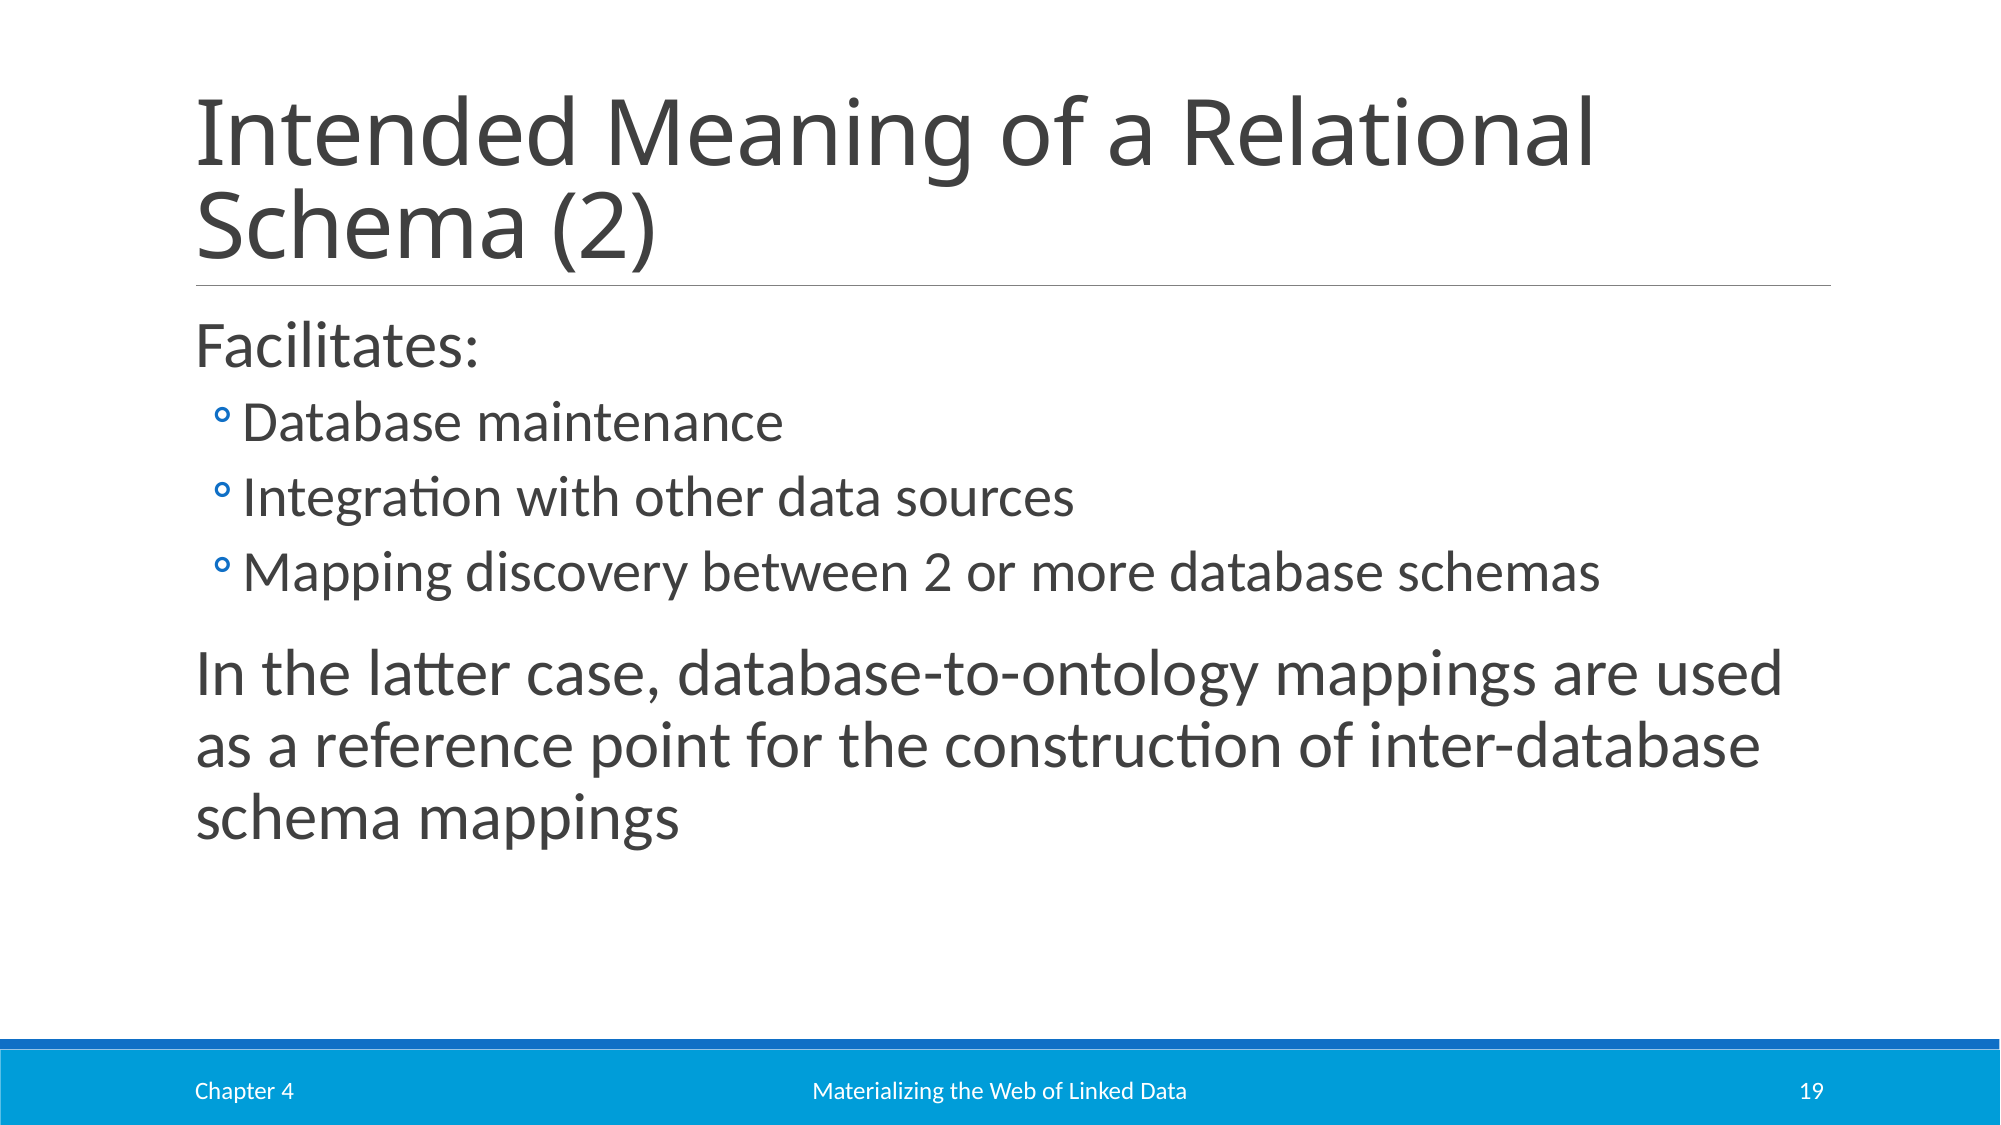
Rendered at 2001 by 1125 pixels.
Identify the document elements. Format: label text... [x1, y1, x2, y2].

footer Materializing the Web of Linked Data [604, 1059, 1396, 1120]
slide_number Chapter 4 [180, 1059, 586, 1120]
slide_number 19 [1624, 1059, 1840, 1120]
list Facilitates: Database maintenance Integration with other data sources Mapping discovery between 2 or more database schemas In the latter case, database-to-ontology mappings are used as a reference point for the construction of inter-database schema mappings [180, 302, 1830, 963]
title Intended Meaning of a Relational Schema (2) [180, 47, 1830, 285]
